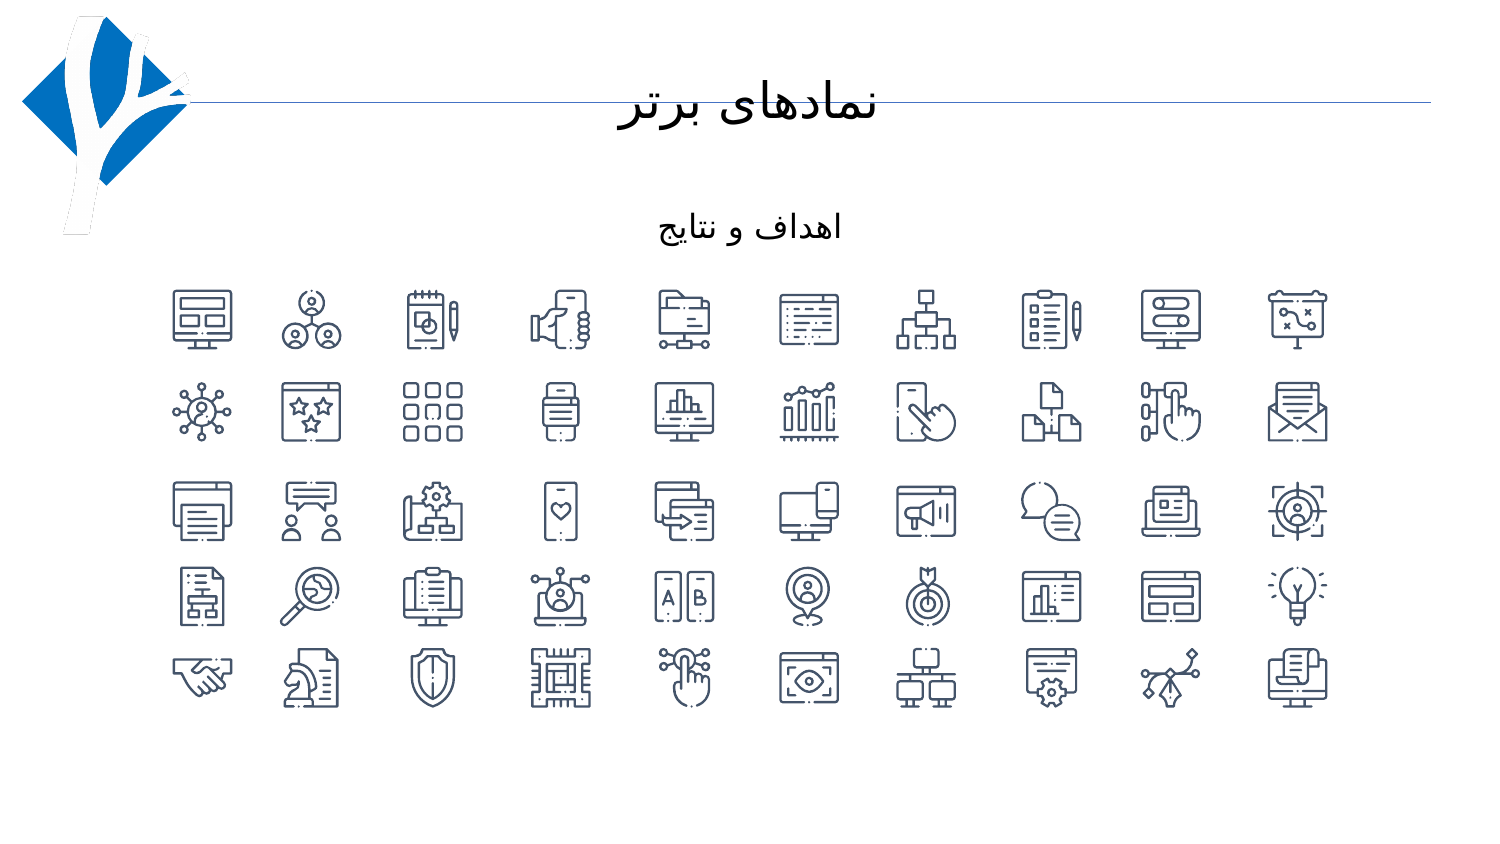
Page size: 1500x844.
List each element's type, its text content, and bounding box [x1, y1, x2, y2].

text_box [654, 570, 715, 623]
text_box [403, 566, 463, 627]
picture [63, 16, 191, 235]
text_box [403, 481, 463, 542]
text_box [542, 381, 580, 442]
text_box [1267, 648, 1328, 708]
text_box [1267, 566, 1328, 627]
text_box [1141, 485, 1201, 537]
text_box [896, 381, 957, 442]
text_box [530, 647, 592, 708]
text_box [543, 481, 578, 542]
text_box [779, 652, 839, 704]
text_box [1026, 648, 1078, 708]
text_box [171, 382, 233, 442]
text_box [403, 381, 463, 442]
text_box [782, 566, 836, 627]
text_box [1141, 381, 1201, 442]
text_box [407, 289, 459, 350]
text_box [654, 481, 715, 542]
text_box اهداف و نتایج [171, 189, 1328, 270]
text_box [1021, 381, 1082, 442]
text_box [172, 289, 233, 350]
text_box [281, 381, 341, 442]
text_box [283, 647, 339, 708]
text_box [279, 289, 343, 350]
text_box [277, 566, 345, 627]
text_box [654, 381, 715, 442]
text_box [172, 481, 233, 542]
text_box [530, 566, 592, 627]
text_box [180, 566, 225, 627]
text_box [1021, 289, 1082, 350]
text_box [896, 485, 957, 537]
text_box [1016, 481, 1087, 542]
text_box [896, 647, 957, 708]
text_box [410, 648, 455, 708]
title نمادهای برتر [171, 53, 1328, 133]
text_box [1140, 647, 1202, 708]
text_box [1267, 289, 1328, 350]
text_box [1267, 481, 1328, 542]
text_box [1021, 570, 1082, 623]
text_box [530, 289, 592, 350]
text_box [281, 481, 342, 542]
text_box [1141, 289, 1201, 350]
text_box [658, 289, 710, 350]
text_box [902, 566, 950, 627]
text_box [779, 293, 839, 346]
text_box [1141, 570, 1201, 623]
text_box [657, 647, 712, 708]
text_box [172, 658, 233, 698]
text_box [779, 381, 840, 442]
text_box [896, 289, 957, 350]
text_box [779, 481, 839, 542]
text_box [1267, 381, 1328, 442]
